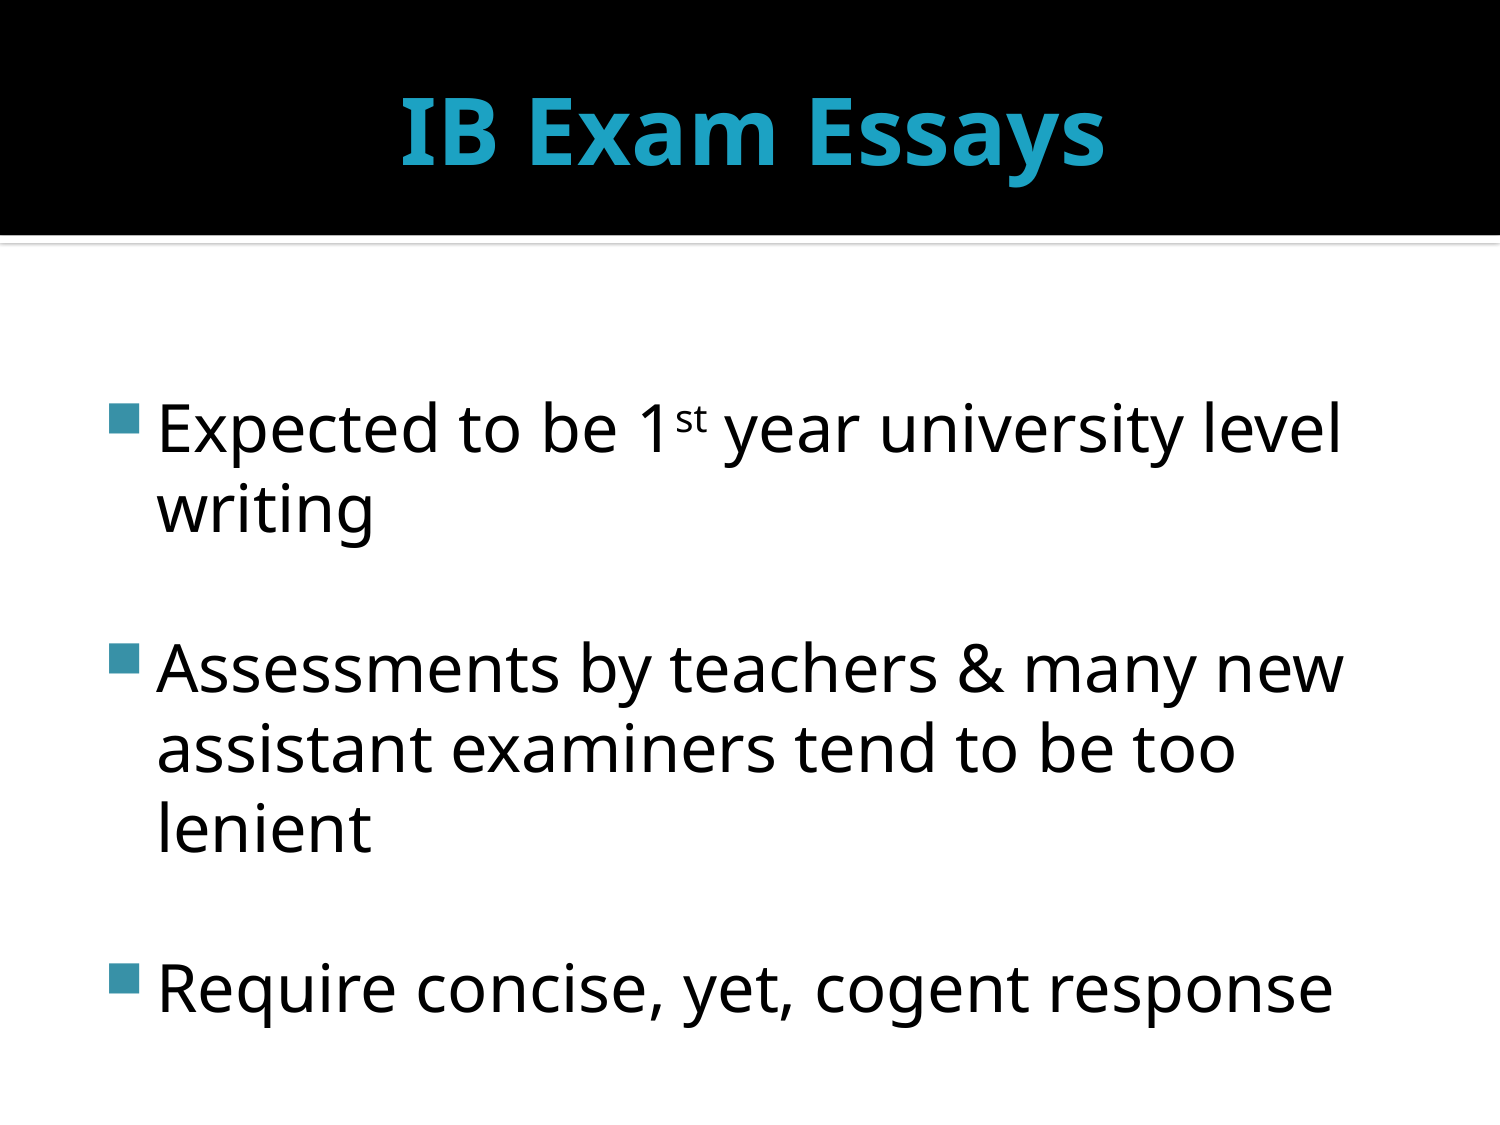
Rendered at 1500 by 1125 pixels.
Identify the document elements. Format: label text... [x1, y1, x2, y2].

title IB Exam Essays [75, 25, 1425, 231]
list Expected to be 1st year university level writing Assessments by teachers & many new assistant examiners tend to be too lenient Require concise, yet, cogent response [75, 291, 1425, 1050]
